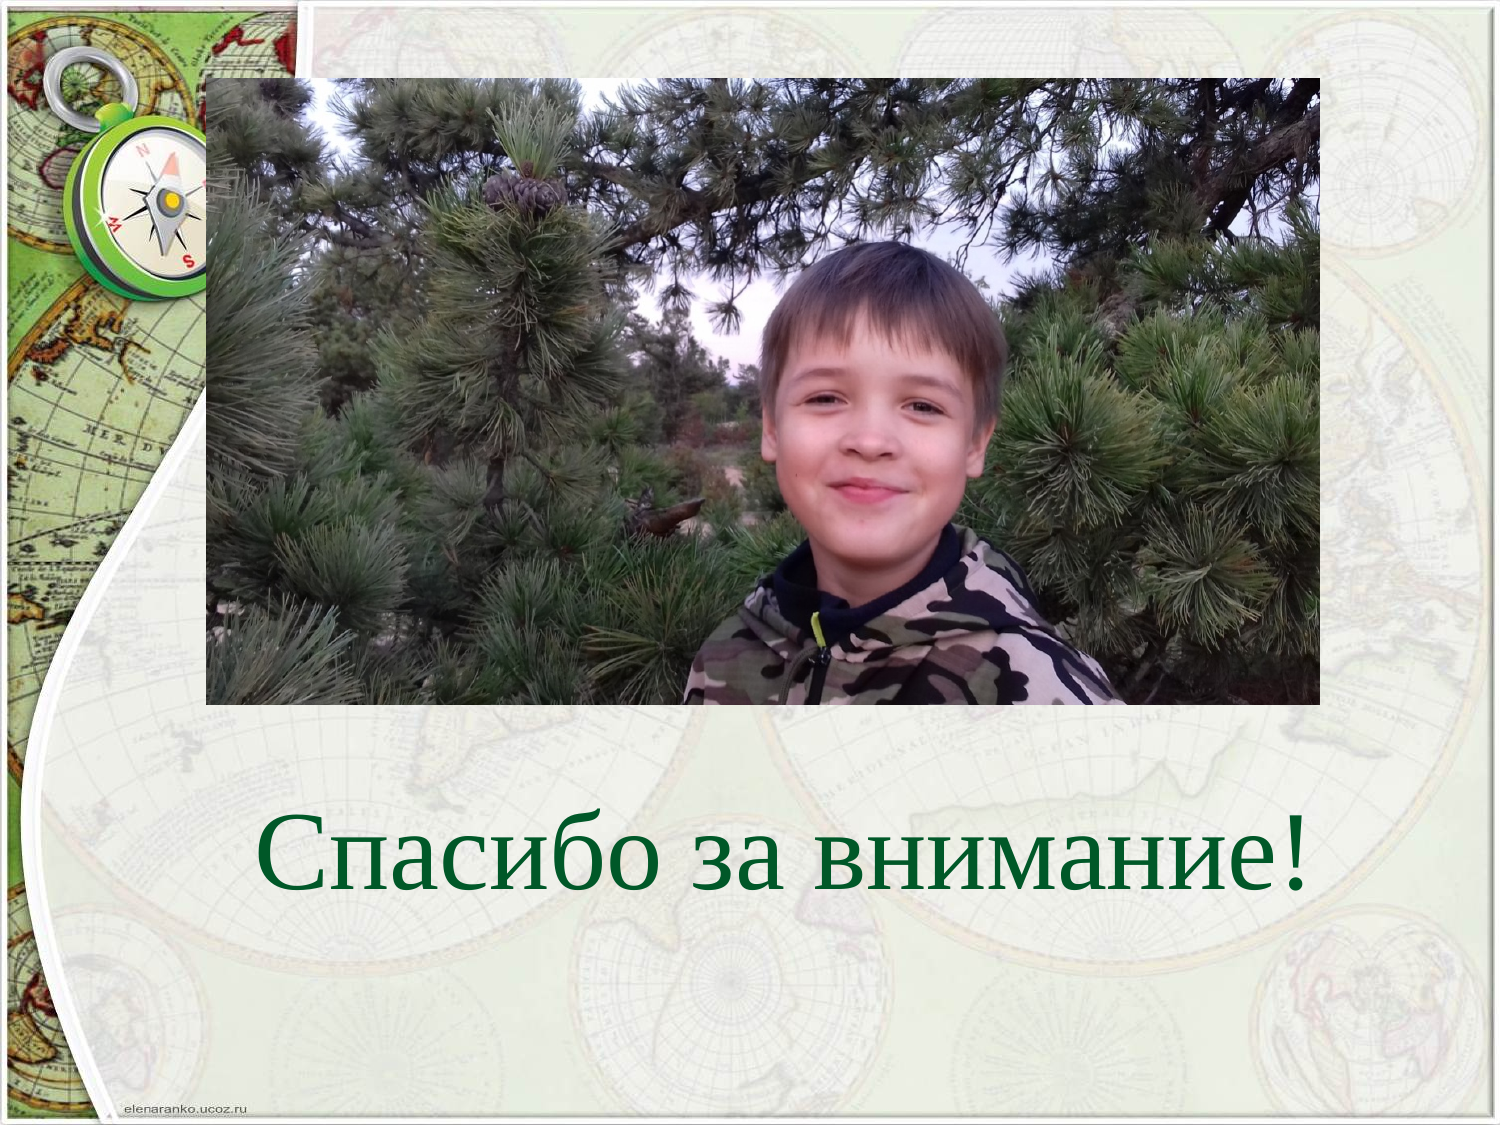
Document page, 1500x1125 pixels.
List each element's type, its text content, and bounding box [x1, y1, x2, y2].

picture [0, 0, 1500, 1125]
title Спасибо за внимание! [206, 704, 1365, 986]
